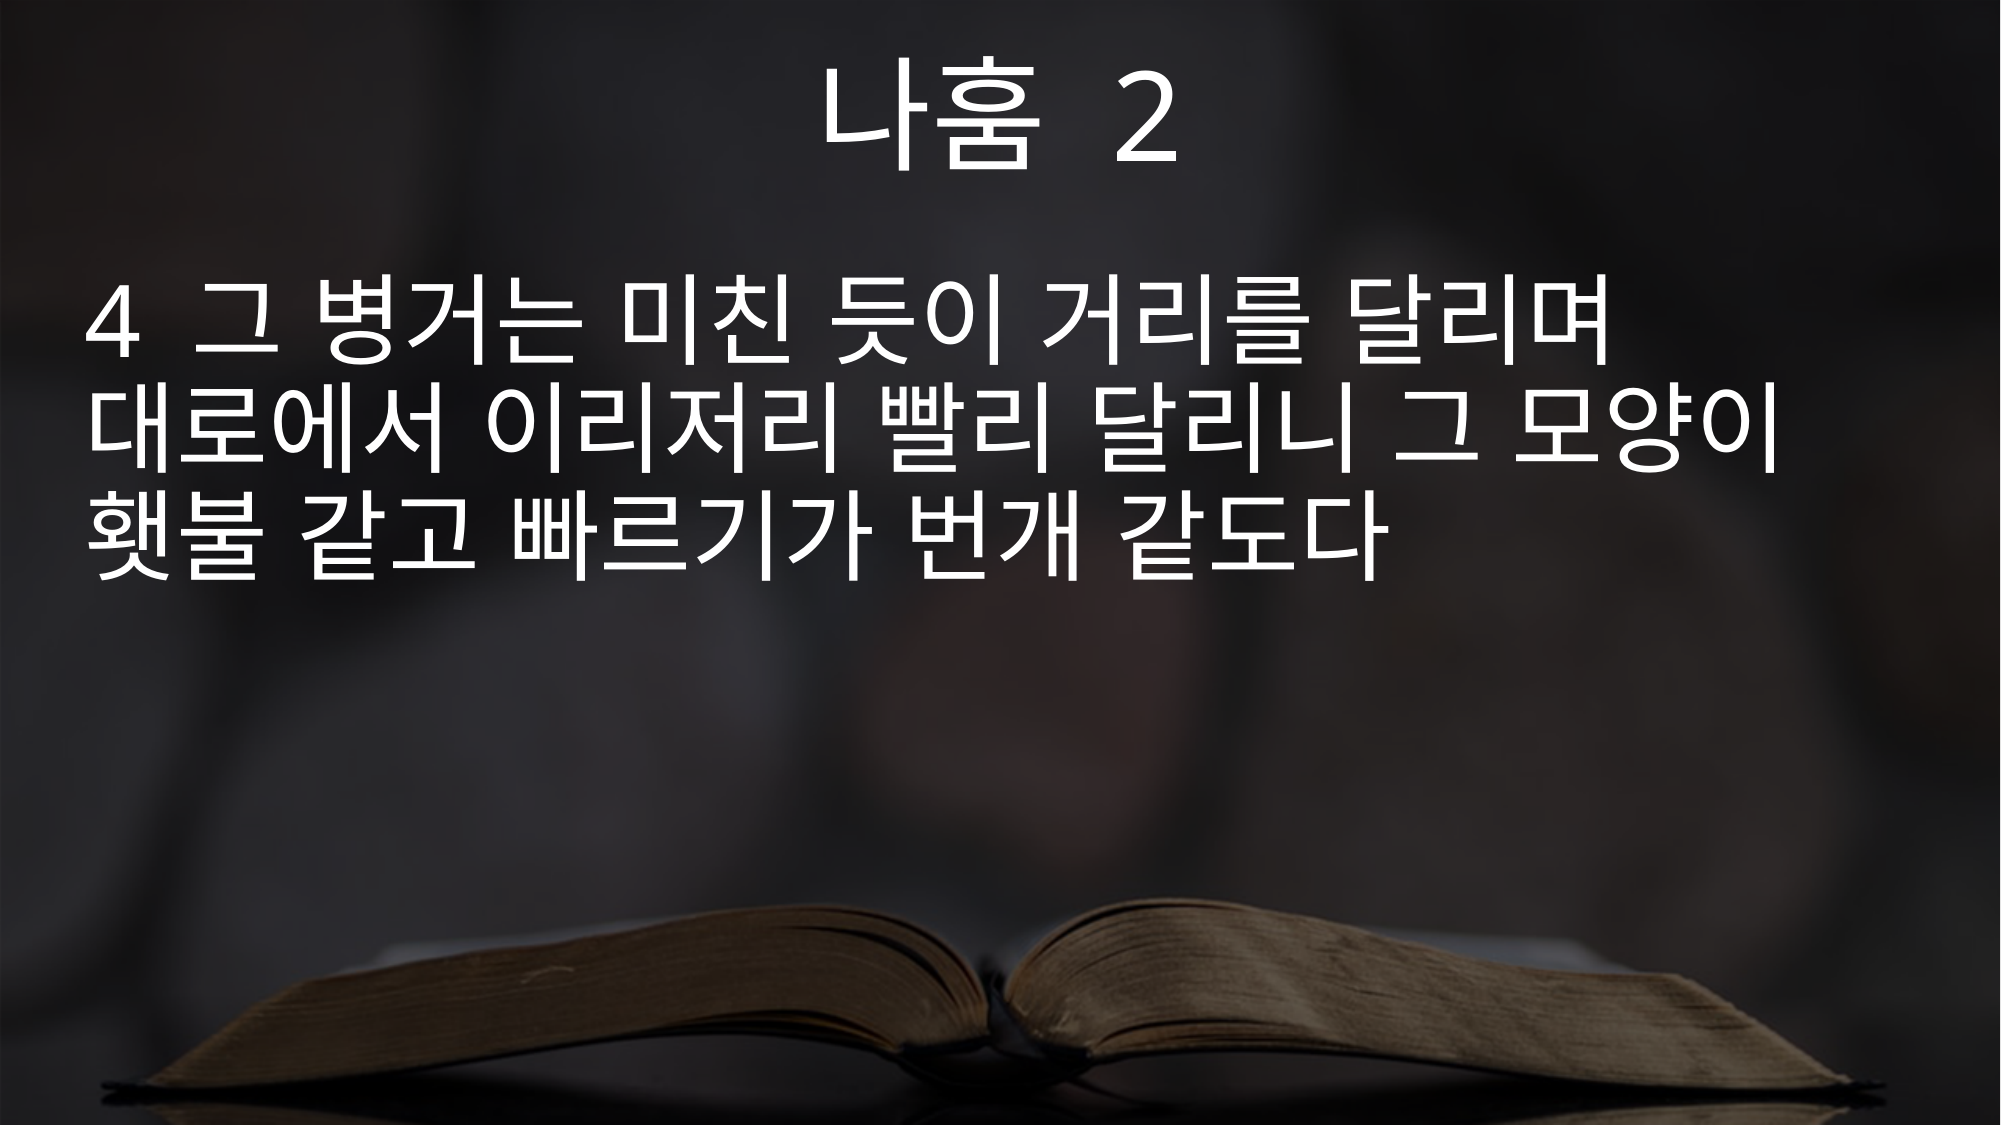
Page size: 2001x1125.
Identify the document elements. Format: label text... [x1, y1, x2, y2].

picture [0, 0, 2001, 1125]
list 4 그 병거는 미친 듯이 거리를 달리며 대로에서 이리저리 빨리 달리니 그 모양이 횃불 같고 빠르기가 번개 같도다 [69, 263, 1953, 423]
footer 나훔 2 [0, 32, 2000, 192]
